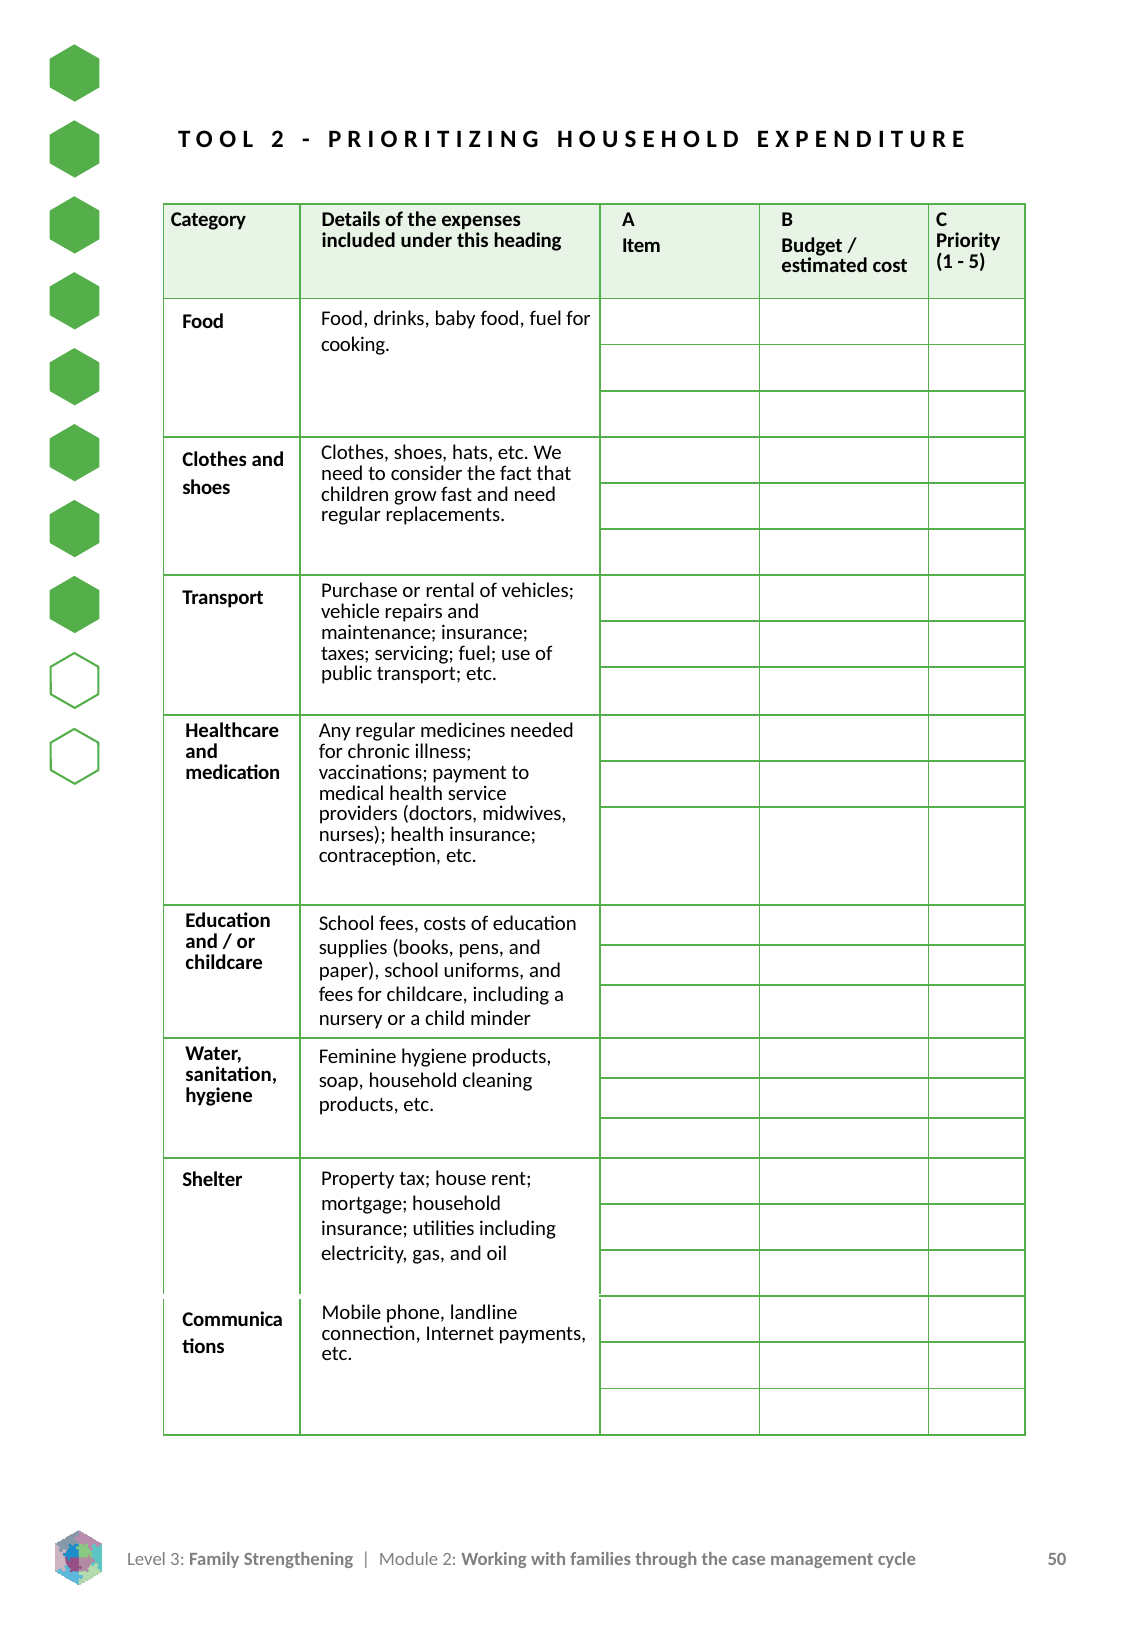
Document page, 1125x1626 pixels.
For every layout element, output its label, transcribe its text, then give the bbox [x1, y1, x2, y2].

table_cell [929, 906, 1024, 944]
table_cell Shelter [164, 1159, 299, 1294]
table_cell Communications [164, 1299, 299, 1434]
table_cell [760, 299, 928, 344]
table_cell [760, 1159, 928, 1203]
table_cell [601, 1343, 759, 1388]
table_cell [601, 1079, 759, 1117]
text_box [49, 120, 100, 178]
table_cell [760, 484, 928, 528]
table_cell [929, 345, 1024, 390]
table_cell [760, 392, 928, 436]
table_cell [929, 986, 1024, 1037]
table_cell [760, 762, 928, 806]
table_cell [760, 1251, 928, 1295]
table_cell [601, 1251, 759, 1295]
text_box [49, 272, 100, 330]
table_cell [929, 438, 1024, 482]
table_cell [929, 1119, 1024, 1157]
text_box [49, 499, 100, 558]
table_cell [601, 484, 759, 528]
table_cell [601, 392, 759, 436]
table_cell Property tax; house rent; mortgage; household insurance; utilities including electricity, gas, and oil [301, 1159, 599, 1294]
table_cell [929, 576, 1024, 620]
text_box [49, 196, 100, 254]
table_cell [760, 1119, 928, 1157]
table_cell [601, 906, 759, 944]
table_cell [760, 1343, 928, 1388]
table_cell [929, 762, 1024, 806]
table_cell [760, 808, 928, 904]
table_cell [929, 1297, 1024, 1341]
table_cell [929, 1159, 1024, 1203]
table_cell [929, 1389, 1024, 1434]
table_cell [929, 530, 1024, 574]
table_cell [760, 1205, 928, 1249]
table_cell Water, sanitation, hygiene [164, 1039, 299, 1157]
table_cell [929, 668, 1024, 714]
table_cell [601, 986, 759, 1037]
text_box [49, 727, 100, 785]
table_header C Priority (1 - 5) [929, 205, 1024, 298]
table_cell [601, 530, 759, 574]
table_cell [929, 299, 1024, 344]
text_box [49, 44, 100, 102]
table_cell [929, 1205, 1024, 1249]
table_cell Purchase or rental of vehicles; vehicle repairs and maintenance; insurance; taxes; servicing; fuel; use of public transport; etc. [301, 576, 599, 714]
table_cell Clothes and shoes [164, 438, 299, 574]
table_cell [760, 438, 928, 482]
table_cell [760, 906, 928, 944]
table_header Category [164, 205, 299, 298]
table_cell [601, 1389, 759, 1434]
table_cell Feminine hygiene products, soap, household cleaning products, etc. [301, 1039, 599, 1157]
table_cell [601, 1297, 759, 1341]
text_box [49, 651, 100, 710]
table_cell [601, 716, 759, 760]
text_box [49, 348, 100, 406]
table_cell [929, 1343, 1024, 1388]
table_cell [760, 668, 928, 714]
table_cell [601, 808, 759, 904]
table_cell [929, 716, 1024, 760]
table_cell Food, drinks, baby food, fuel for cooking. [301, 299, 599, 436]
text_box [49, 424, 100, 482]
table_cell [929, 1079, 1024, 1117]
table_cell [601, 1159, 759, 1203]
table_cell [601, 576, 759, 620]
table_header B Budget / estimated cost [760, 205, 928, 298]
table_cell [601, 1039, 759, 1077]
table_cell [601, 345, 759, 390]
table_header A Item [601, 205, 759, 298]
table_cell Transport [164, 576, 299, 714]
table_header Details of the expenses included under this heading [301, 205, 599, 298]
table_cell [929, 622, 1024, 666]
table_cell [929, 808, 1024, 904]
table_cell [601, 762, 759, 806]
table_cell [760, 530, 928, 574]
table_cell [760, 622, 928, 666]
table_cell [601, 438, 759, 482]
table_cell Any regular medicines needed for chronic illness; vaccinations; payment to medical health service providers (doctors, midwives, nurses); health insurance; contraception, etc. [301, 716, 599, 904]
table_cell [601, 1119, 759, 1157]
picture [55, 1530, 102, 1585]
table_cell [760, 946, 928, 984]
table_cell Healthcare and medication [164, 716, 299, 904]
text_box TOOL 2 - PRIORITIZING HOUSEHOLD EXPENDITURE [163, 114, 1026, 160]
table_cell School fees, costs of education supplies (books, pens, and paper), school uniforms, and fees for childcare, including a nursery or a child minder [301, 906, 599, 1037]
text_box [49, 575, 100, 634]
table_cell [929, 392, 1024, 436]
table_cell Mobile phone, landline connection, Internet payments, etc. [301, 1299, 599, 1434]
table_cell Education and / or childcare [164, 906, 299, 1037]
table_cell [760, 1389, 928, 1434]
table_cell [760, 986, 928, 1037]
table_cell [601, 299, 759, 344]
table_cell [760, 576, 928, 620]
table_cell [760, 1079, 928, 1117]
table_cell [760, 345, 928, 390]
table_cell [929, 484, 1024, 528]
table_cell [601, 946, 759, 984]
table_cell [929, 1251, 1024, 1295]
table_cell [929, 1039, 1024, 1077]
table_cell [760, 1039, 928, 1077]
table_cell [601, 1205, 759, 1249]
table_cell [601, 622, 759, 666]
table_cell Food [164, 299, 299, 436]
table_cell [929, 946, 1024, 984]
table_cell Clothes, shoes, hats, etc. We need to consider the fact that children grow fast and need regular replacements. [301, 438, 599, 574]
table_cell [760, 1297, 928, 1341]
table_cell [601, 668, 759, 714]
table_cell [760, 716, 928, 760]
